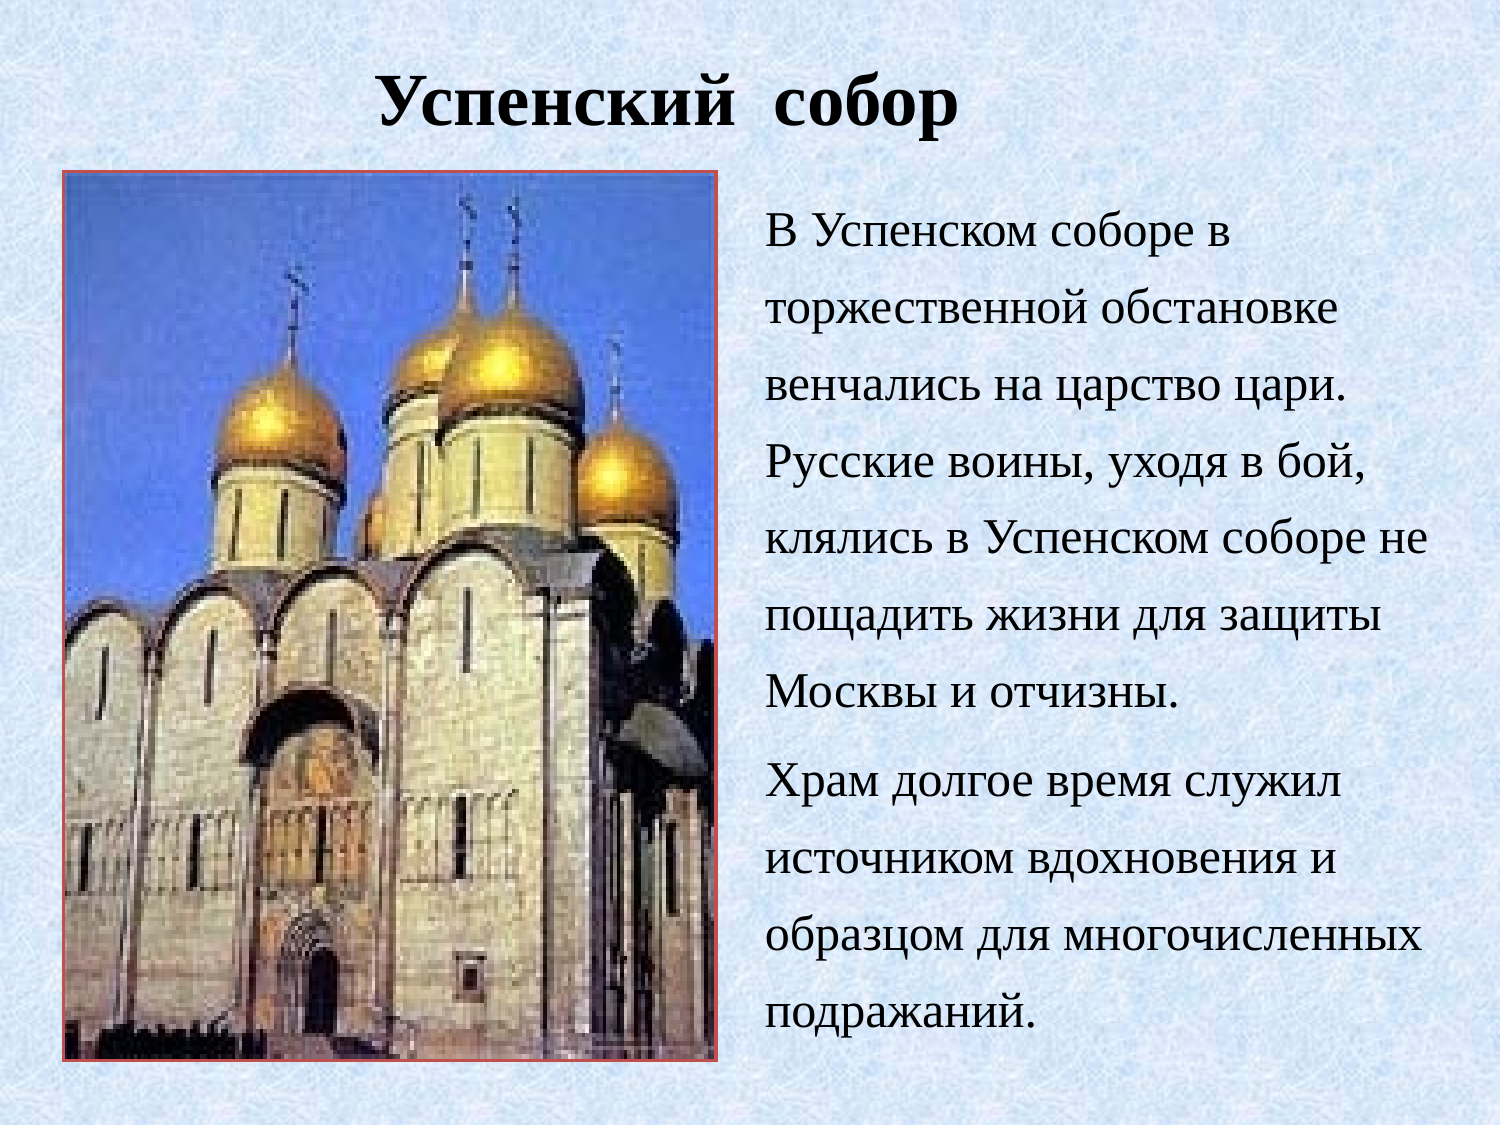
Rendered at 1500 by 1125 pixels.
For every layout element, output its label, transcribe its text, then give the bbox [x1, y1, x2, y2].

picture [0, 0, 1500, 1125]
text_box Успенский собор [277, 42, 1058, 148]
text_box В Успенском соборе в торжественной обстановке венчались на царство цари. Русские воины, уходя в бой, клялись в Успенском соборе не пощадить жизни для защиты Москвы и отчизны. Храм долгое время служил источником вдохновения и образцом для многочисленных подражаний. [750, 172, 1447, 1117]
